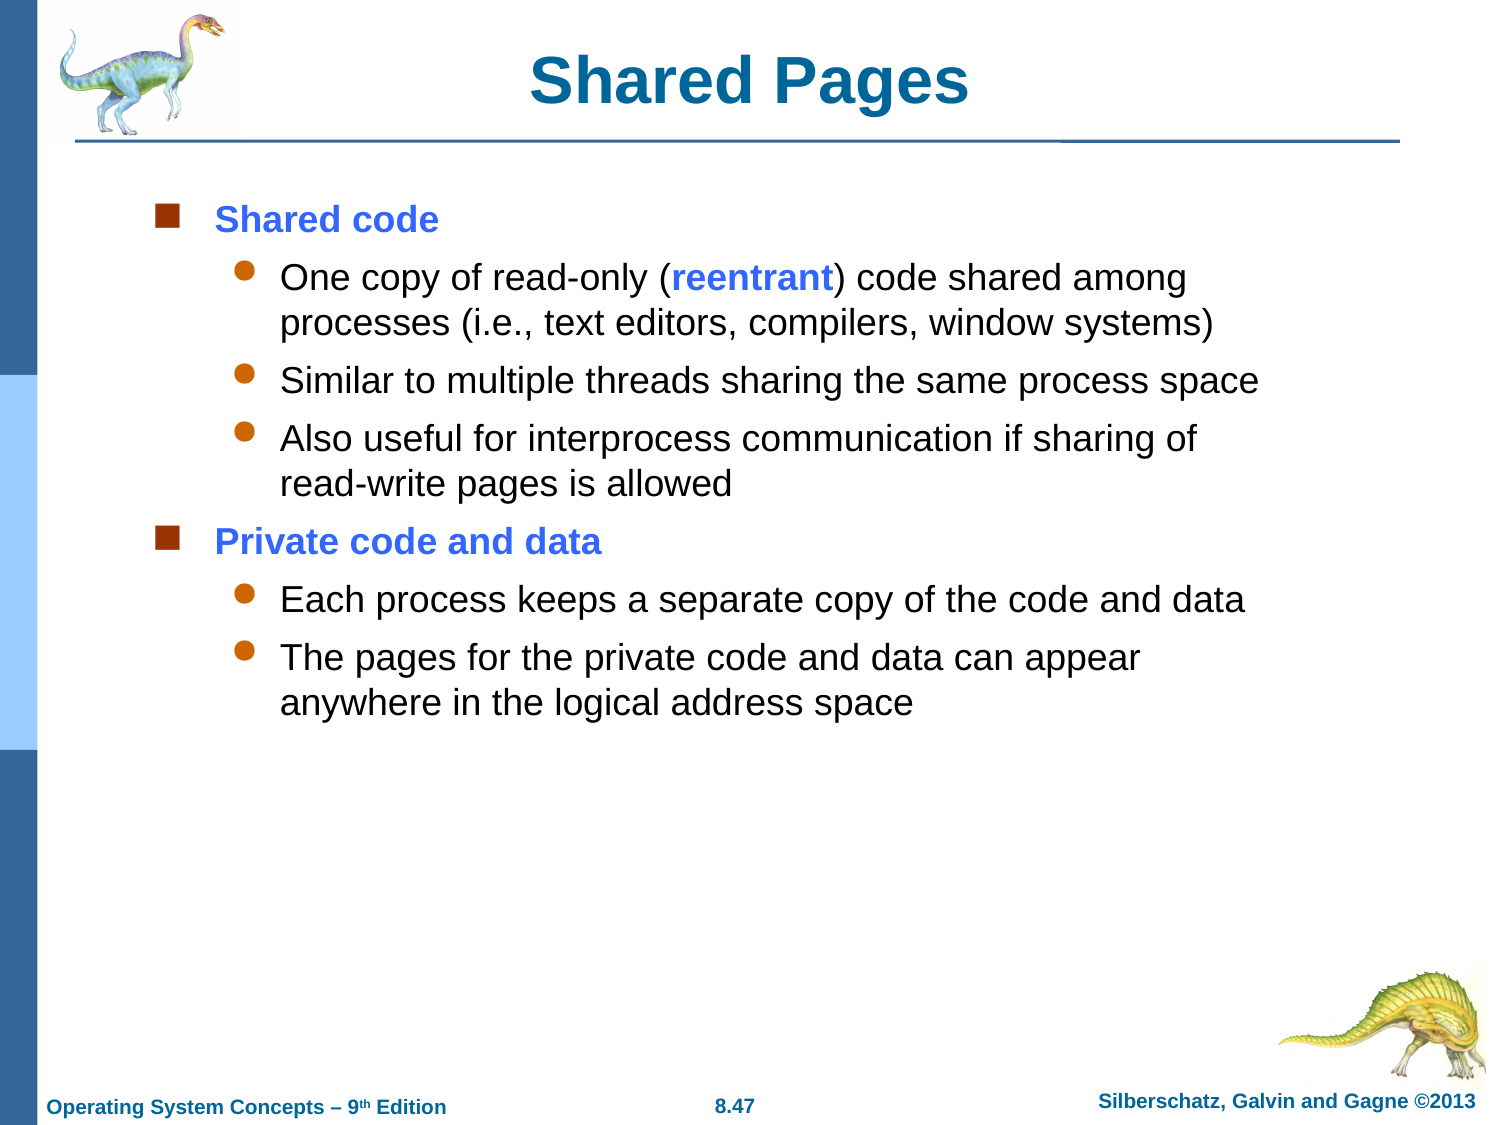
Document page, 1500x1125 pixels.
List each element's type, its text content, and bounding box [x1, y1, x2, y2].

title Shared Pages [74, 29, 1426, 125]
picture [46, 0, 243, 149]
picture [1275, 959, 1486, 1090]
list Shared code One copy of read-only (reentrant) code shared among processes (i.e., text editors, compilers, window systems) Similar to multiple threads sharing the same process space Also useful for interprocess communication if sharing of read-write pages is allowed Private code and data Each process keeps a separate copy of the code and data The pages for the private code and data can appear anywhere in the logical address space [142, 186, 1284, 923]
